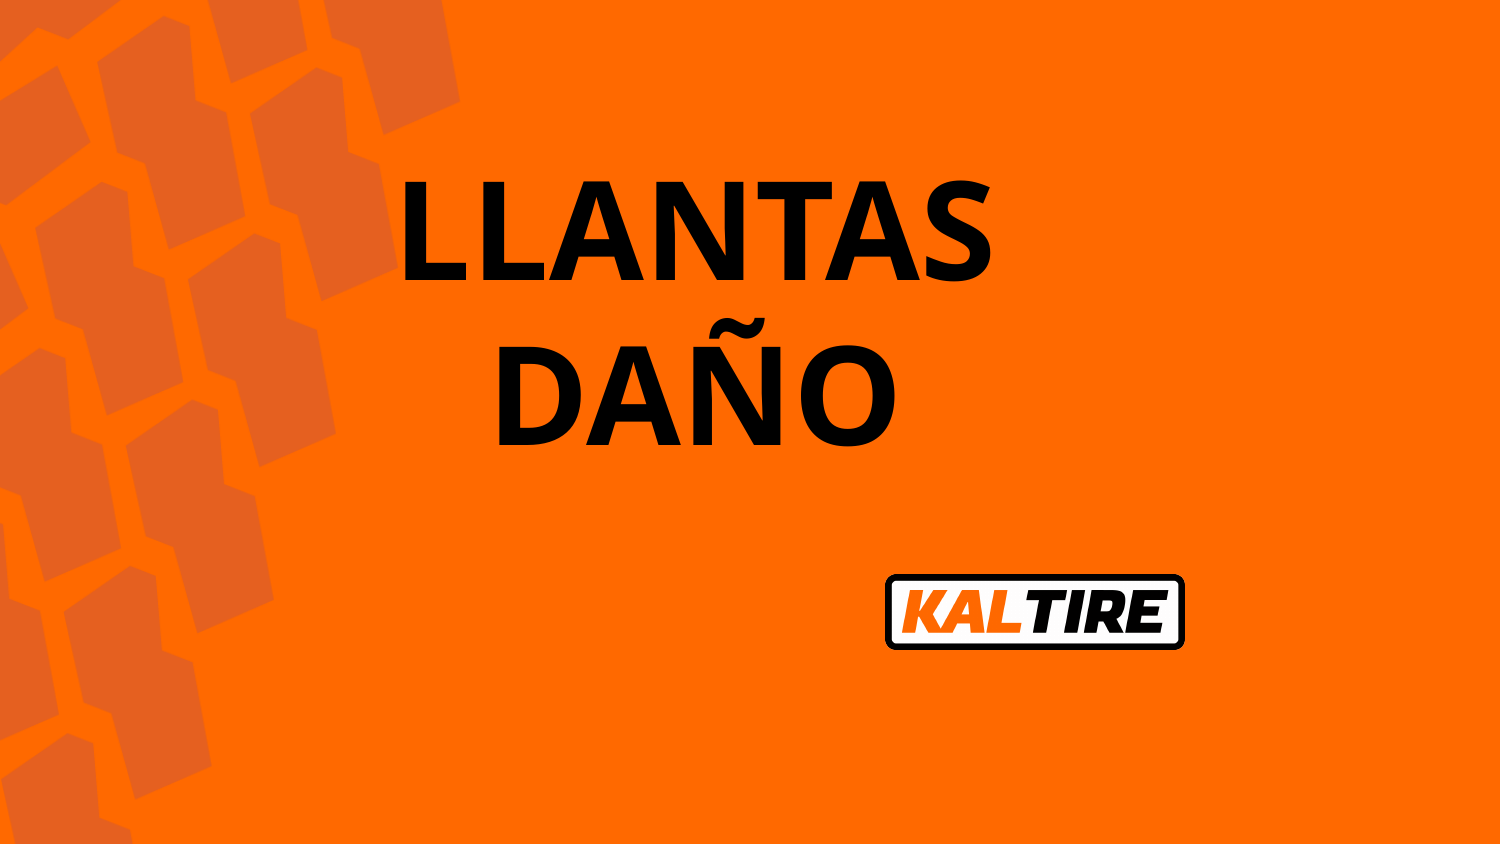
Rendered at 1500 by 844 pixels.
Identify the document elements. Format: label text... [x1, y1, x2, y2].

text_box LLANTAS DAÑO [183, 135, 1208, 481]
picture [0, 0, 1500, 844]
